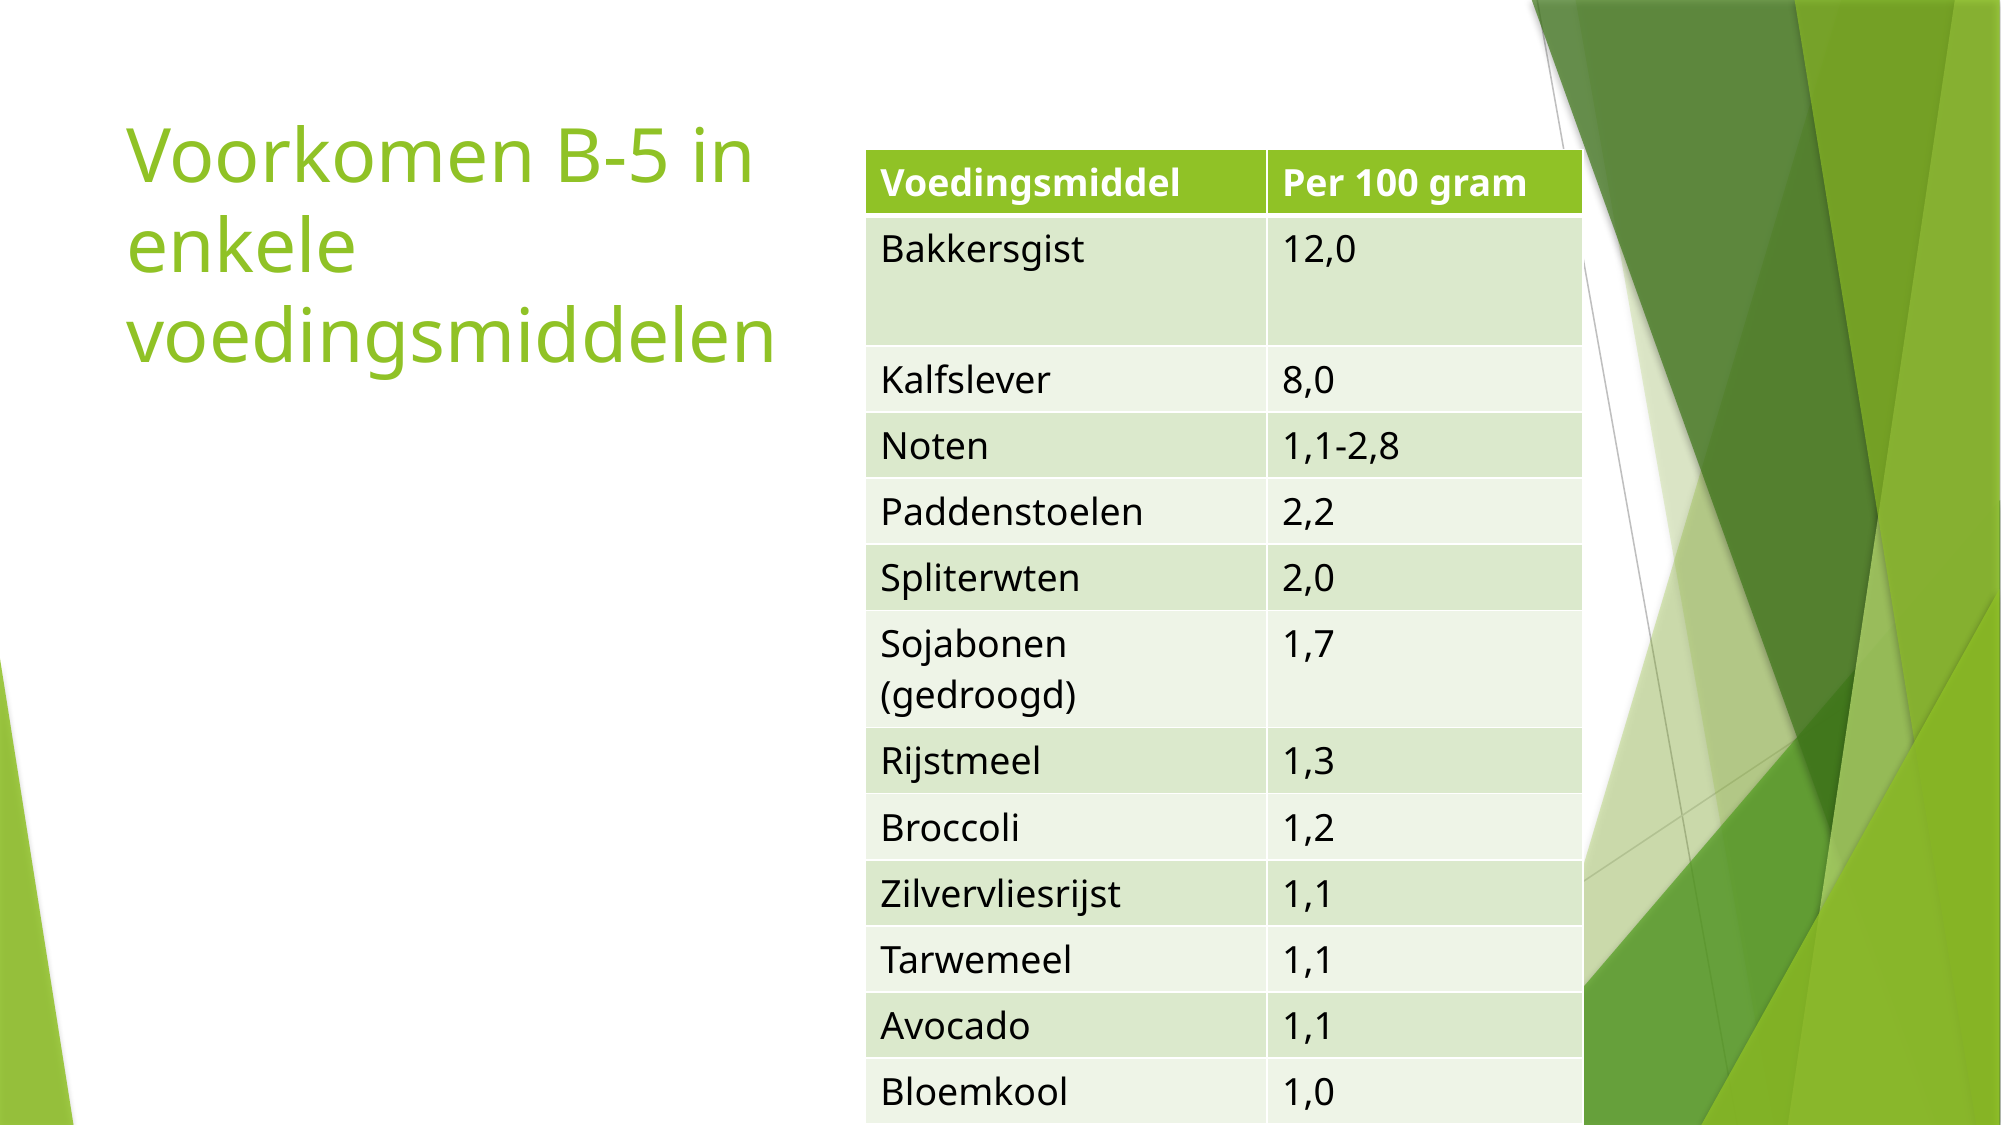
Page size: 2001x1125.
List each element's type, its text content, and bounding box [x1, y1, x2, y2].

table_cell Zilvervliesrijst [866, 861, 1266, 925]
table_cell Noten [866, 413, 1266, 477]
table_cell 8,0 [1268, 347, 1582, 411]
table_cell 2,2 [1268, 479, 1582, 543]
table_header Per 100 gram [1268, 150, 1582, 213]
table_cell Bloemkool [866, 1059, 1266, 1123]
table_cell Broccoli [866, 794, 1266, 859]
table_cell Kalfslever [866, 347, 1266, 411]
table_cell 1,3 [1268, 728, 1582, 793]
table_cell 1,1 [1268, 993, 1582, 1057]
table_cell Spliterwten [866, 545, 1266, 610]
table_cell 1,7 [1268, 611, 1582, 727]
title Voorkomen B-5 in enkele voedingsmiddelen [111, 99, 1522, 385]
table_cell Bakkersgist [866, 218, 1266, 345]
table_cell Tarwemeel [866, 927, 1266, 991]
table_cell 1,1-2,8 [1268, 413, 1582, 477]
table_cell 12,0 [1268, 218, 1582, 345]
table_header Voedingsmiddel [866, 150, 1266, 213]
table_cell 1,1 [1268, 861, 1582, 925]
table_cell 1,1 [1268, 927, 1582, 991]
table_cell Rijstmeel [866, 728, 1266, 793]
table_cell Paddenstoelen [866, 479, 1266, 543]
table_cell 1,2 [1268, 794, 1582, 859]
table_cell 2,0 [1268, 545, 1582, 610]
table_cell Avocado [866, 993, 1266, 1057]
table_cell Sojabonen (gedroogd) [866, 611, 1266, 727]
table_cell 1,0 [1268, 1059, 1582, 1123]
